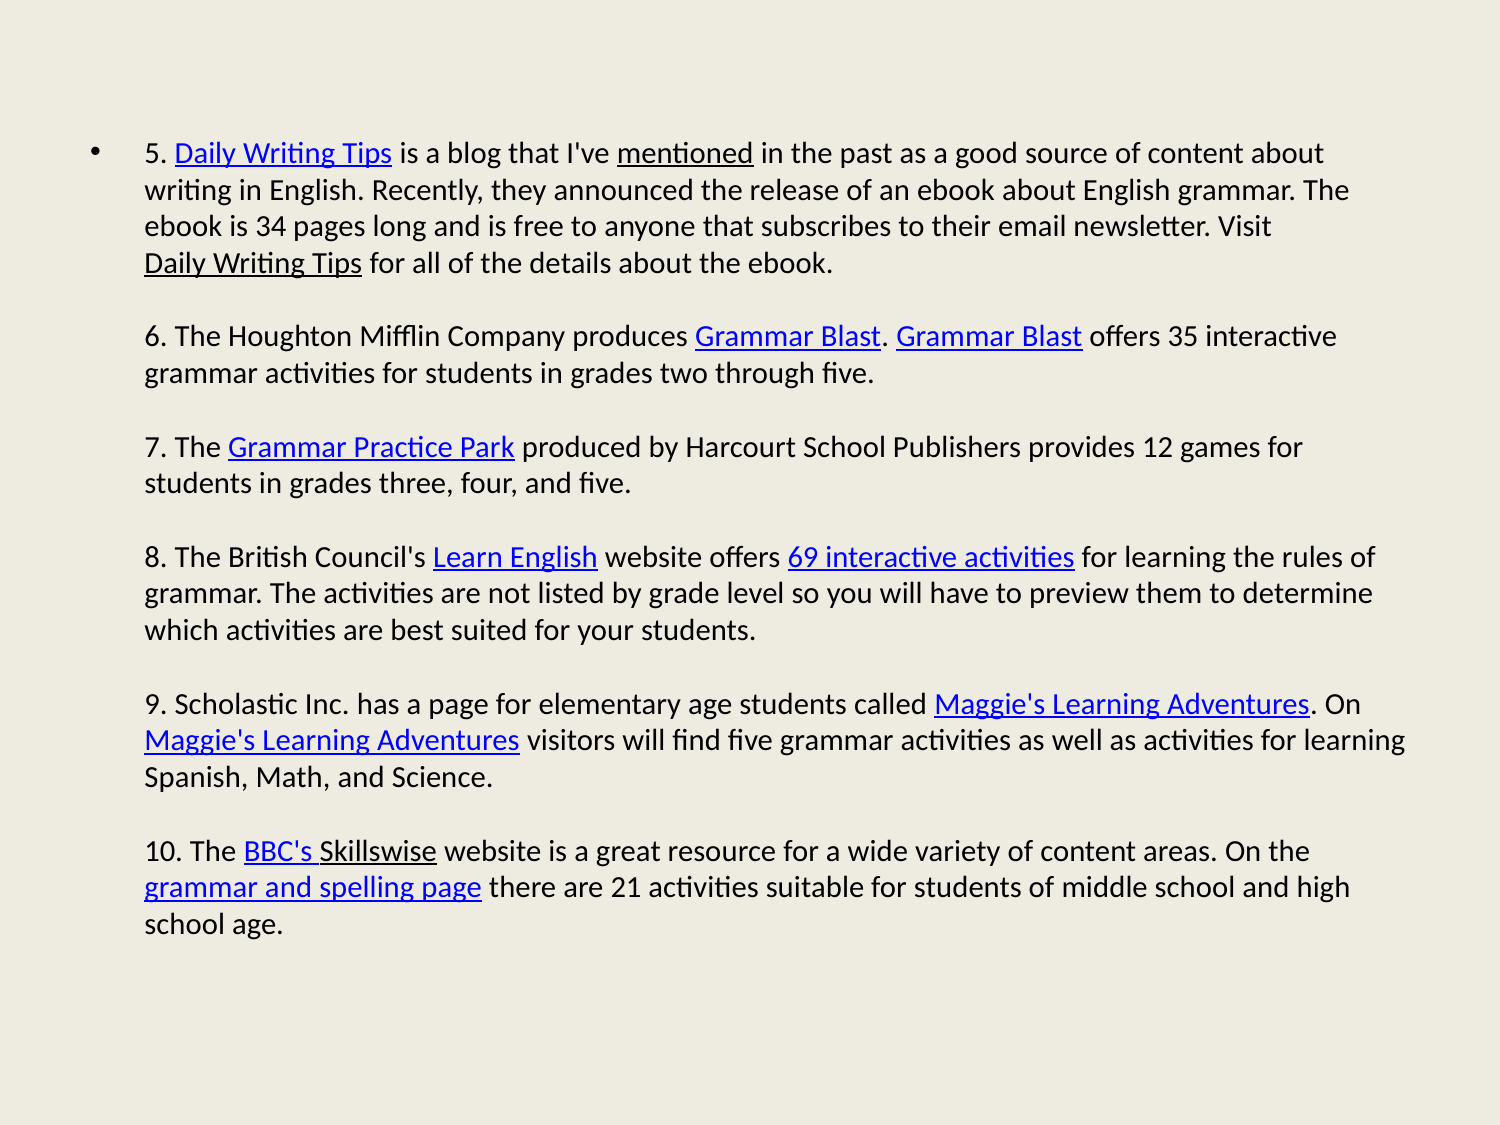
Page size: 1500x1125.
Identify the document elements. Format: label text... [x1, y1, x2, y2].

list 5. Daily Writing Tips is a blog that I've mentioned in the past as a good source of content about writing in English. Recently, they announced the release of an ebook about English grammar. The ebook is 34 pages long and is free to anyone that subscribes to their email newsletter. Visit Daily Writing Tips for all of the details about the ebook. 6. The Houghton Mifflin Company produces Grammar Blast. Grammar Blast offers 35 interactive grammar activities for students in grades two through five. 7. The Grammar Practice Park produced by Harcourt School Publishers provides 12 games for students in grades three, four, and five. 8. The British Council's Learn English website offers 69 interactive activities for learning the rules of grammar. The activities are not listed by grade level so you will have to preview them to determine which activities are best suited for your students. 9. Scholastic Inc. has a page for elementary age students called Maggie's Learning Adventures. On Maggie's Learning Adventures visitors will find five grammar activities as well as activities for learning Spanish, Math, and Science. 10. The BBC's Skillswise website is a great resource for a wide variety of content areas. On the grammar and spelling page there are 21 activities suitable for students of middle school and high school age. [75, 125, 1425, 1005]
